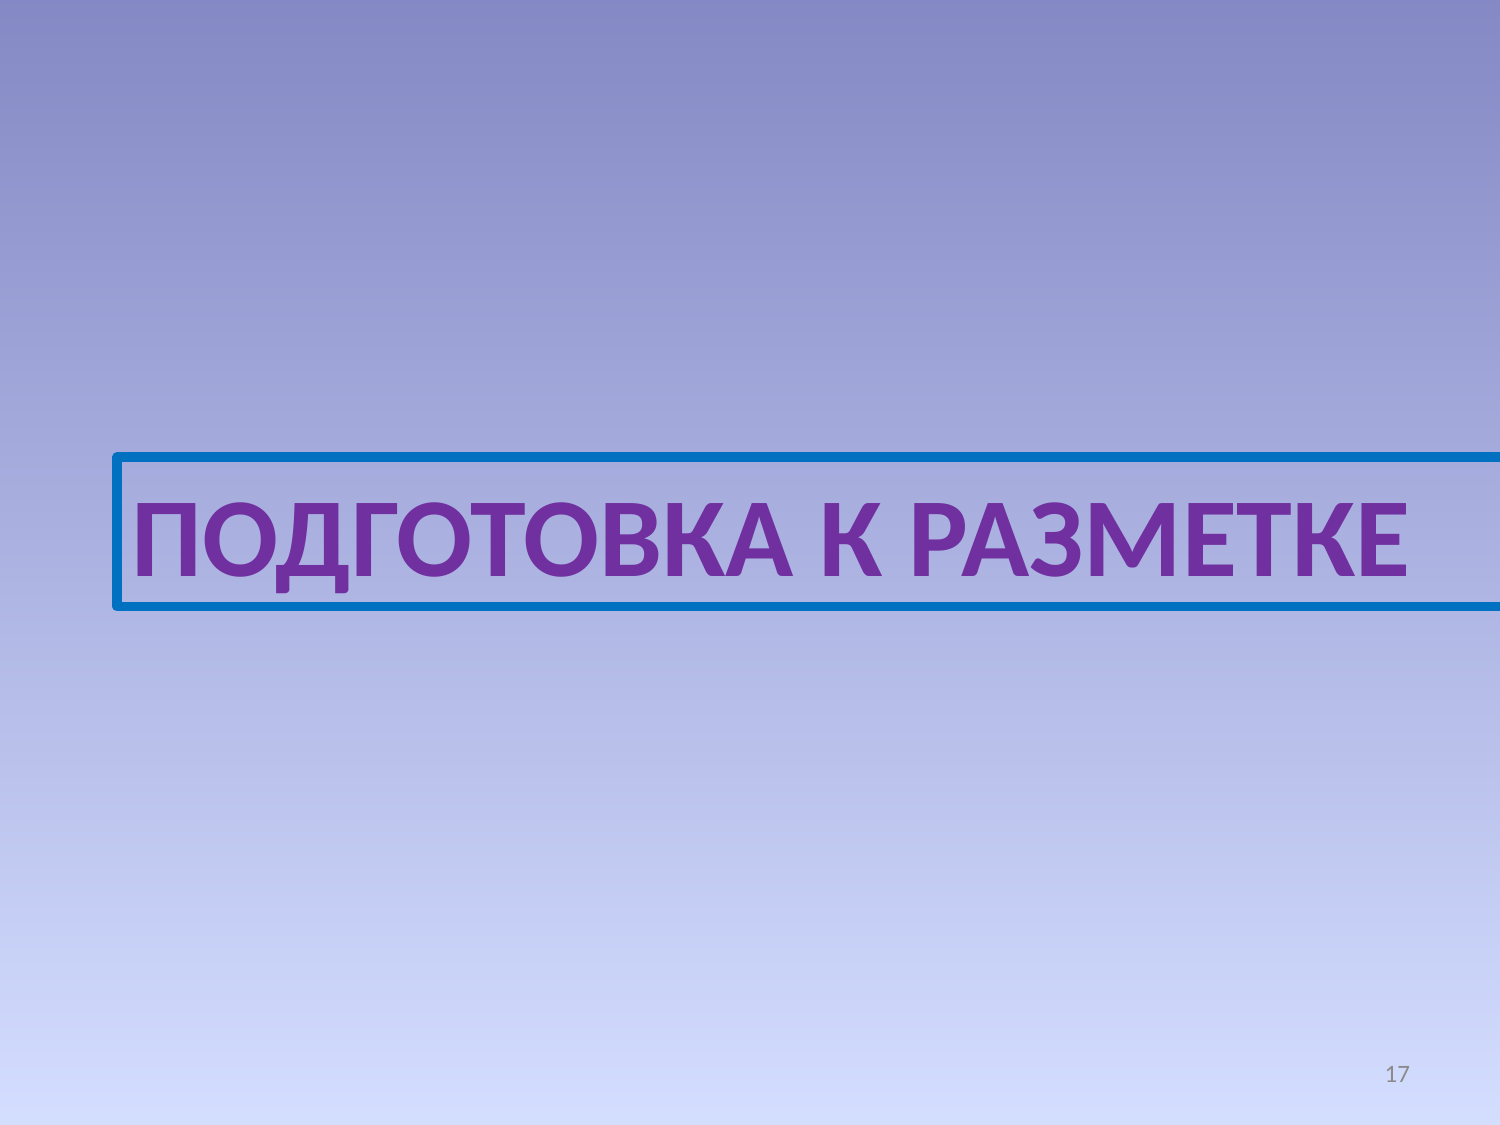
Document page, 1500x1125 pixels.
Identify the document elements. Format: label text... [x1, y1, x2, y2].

slide_number 17 [1074, 1042, 1425, 1103]
text_box ПОДГОТОВКА К РАЗМЕТКЕ [117, 456, 1500, 607]
